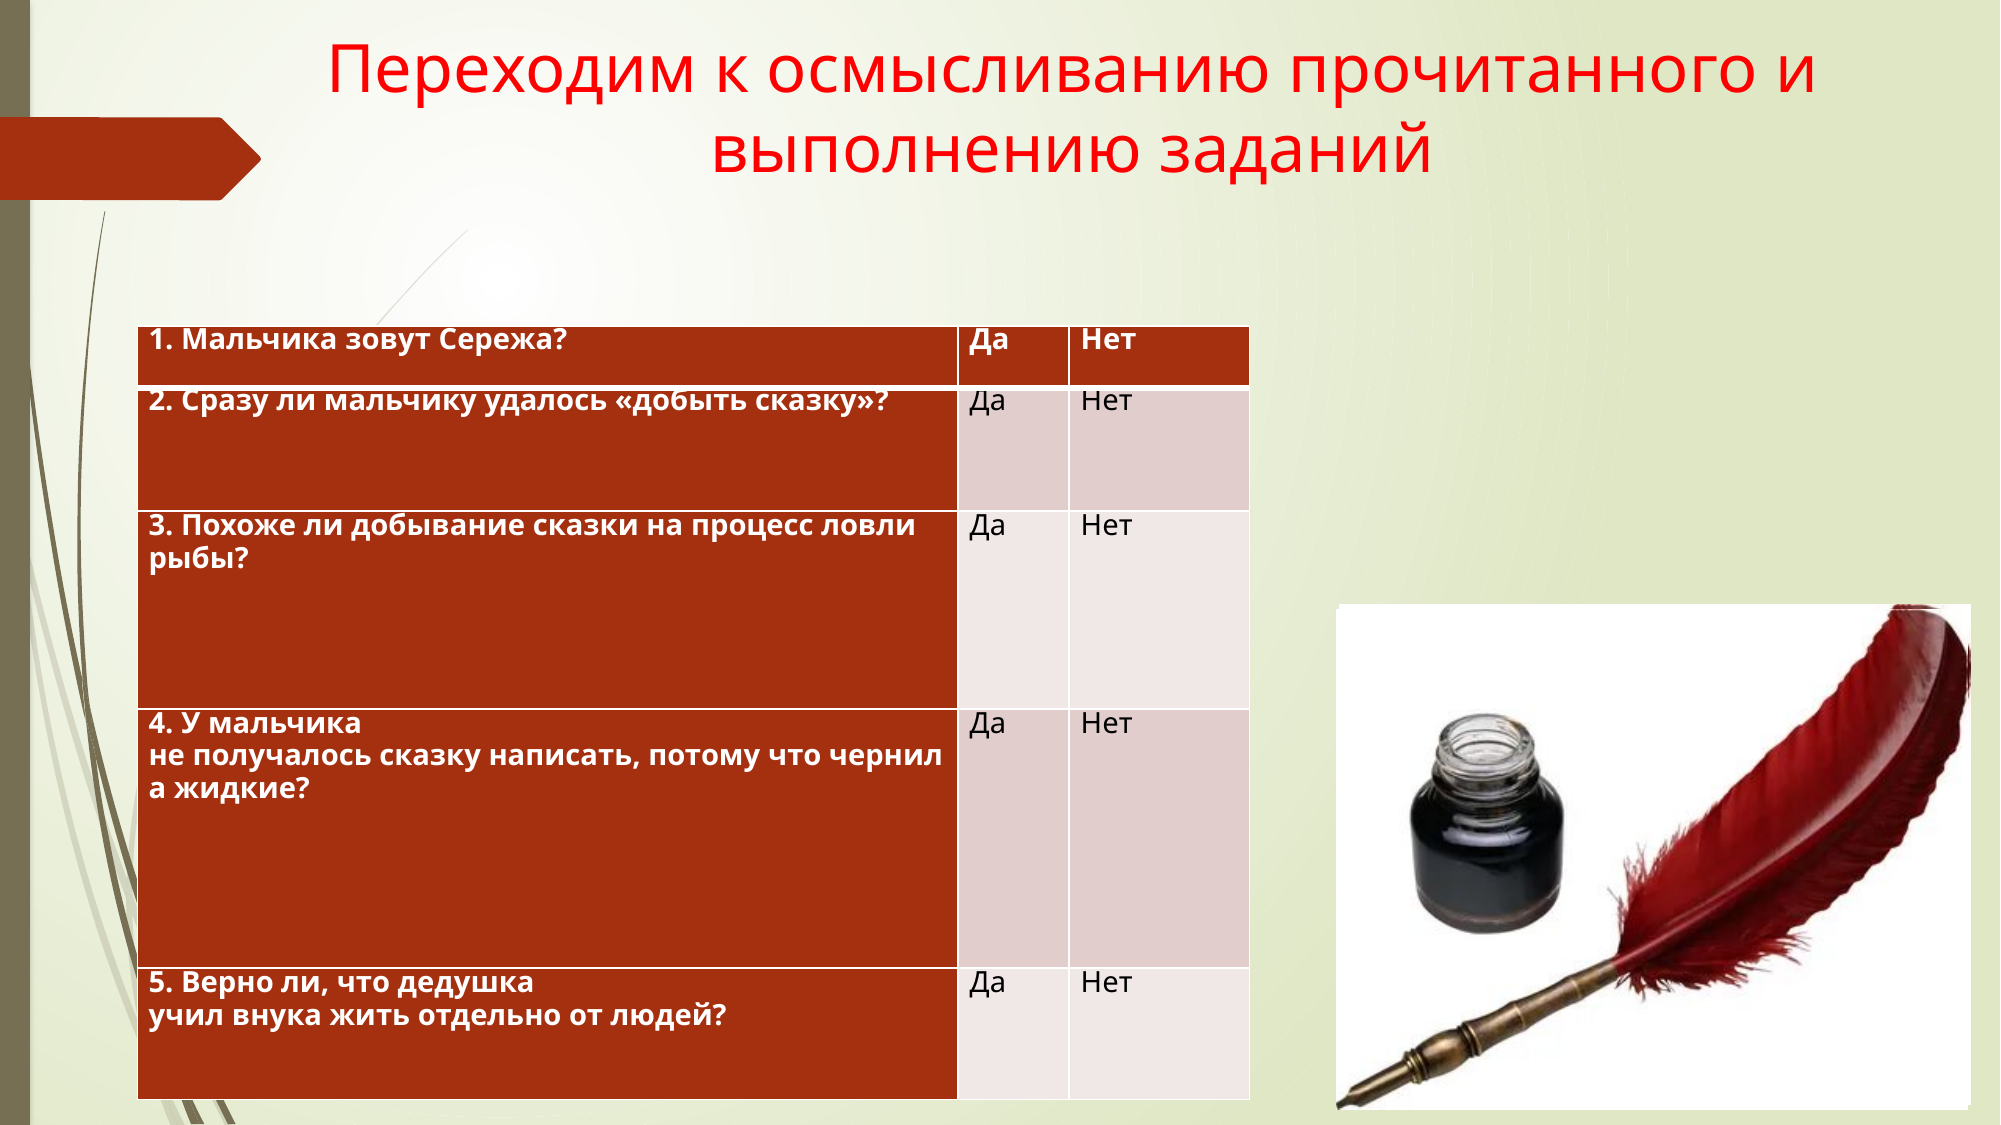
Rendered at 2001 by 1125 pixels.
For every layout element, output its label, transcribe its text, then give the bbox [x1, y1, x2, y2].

table_cell 4. У мальчика не получалось сказку написать, потому что чернила жидкие? [138, 710, 957, 967]
table_header Нет [1070, 327, 1249, 385]
table_header 1. Мальчика зовут Сережа? [138, 327, 957, 385]
table_header Да [959, 327, 1068, 385]
table_cell Нет [1070, 710, 1249, 967]
table_cell Нет [1070, 512, 1249, 708]
table_cell Да [959, 391, 1068, 510]
table_cell Нет [1070, 391, 1249, 510]
table_cell Да [959, 710, 1068, 967]
picture [1336, 604, 1971, 1111]
table_cell 2. Сразу ли мальчику удалось «добыть сказку»? [138, 391, 957, 510]
title Переходим к осмысливанию прочитанного и выполнению заданий [258, 18, 1888, 223]
table_cell Да [959, 969, 1068, 1099]
table_cell Да [959, 512, 1068, 708]
table_cell Нет [1070, 969, 1249, 1099]
table_cell 5. Верно ли, что дедушка учил внука жить отдельно от людей? [138, 969, 957, 1099]
table_cell 3. Похоже ли добывание сказки на процесс ловли рыбы? [138, 512, 957, 708]
